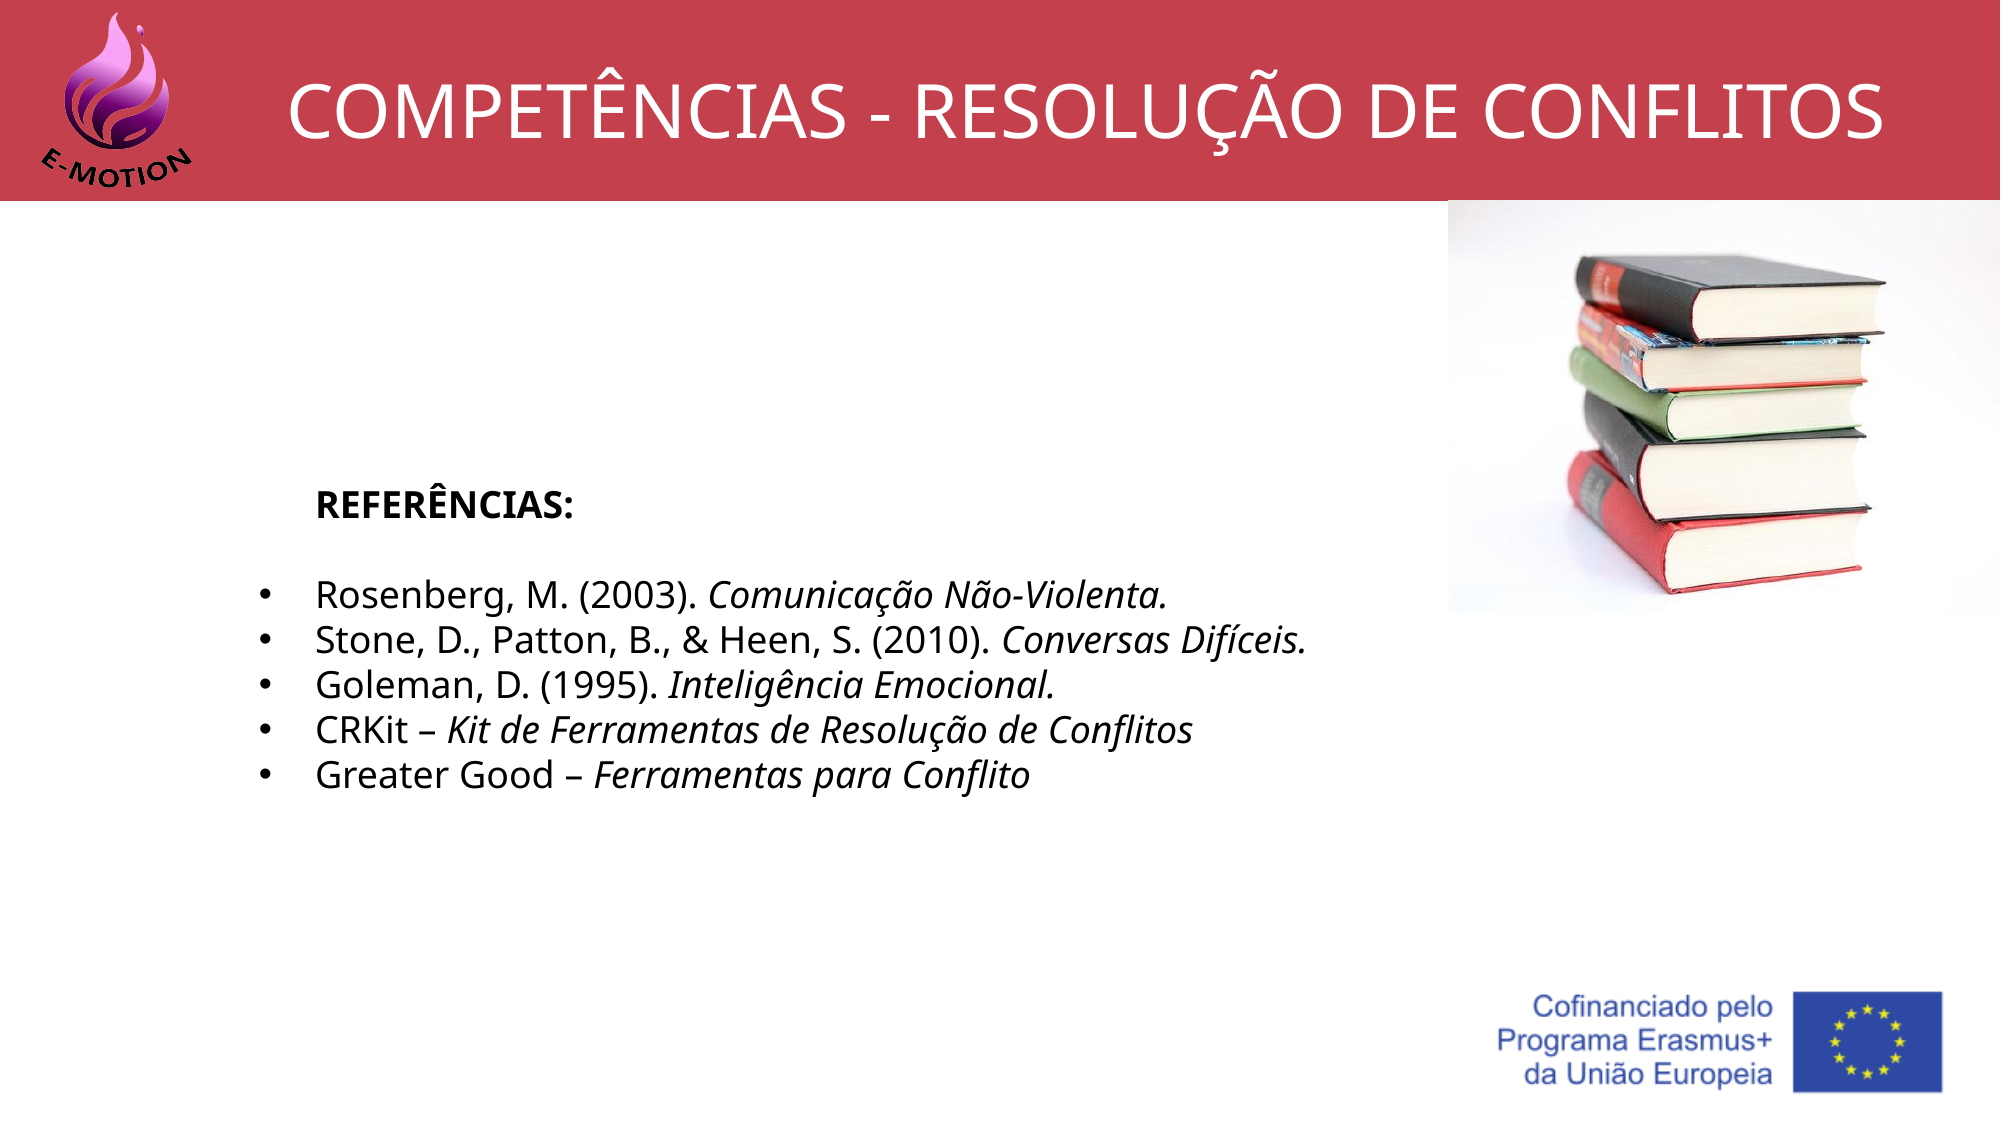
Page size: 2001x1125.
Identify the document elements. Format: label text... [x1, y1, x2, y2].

text_box COMPETÊNCIAS - RESOLUÇÃO DE CONFLITOS [257, 56, 1903, 198]
picture [1448, 200, 2000, 614]
text_box REFERÊNCIAS: Rosenberg, M. (2003). Comunicação Não-Violenta. Stone, D., Patton, B., & Heen, S. (2010). Conversas Difíceis. Goleman, D. (1995). Inteligência Emocional. CRKit – Kit de Ferramentas de Resolução de Conflitos Greater Good – Ferramentas para Conflito [225, 473, 1478, 804]
picture [0, 0, 253, 247]
picture [1396, 955, 2000, 1125]
